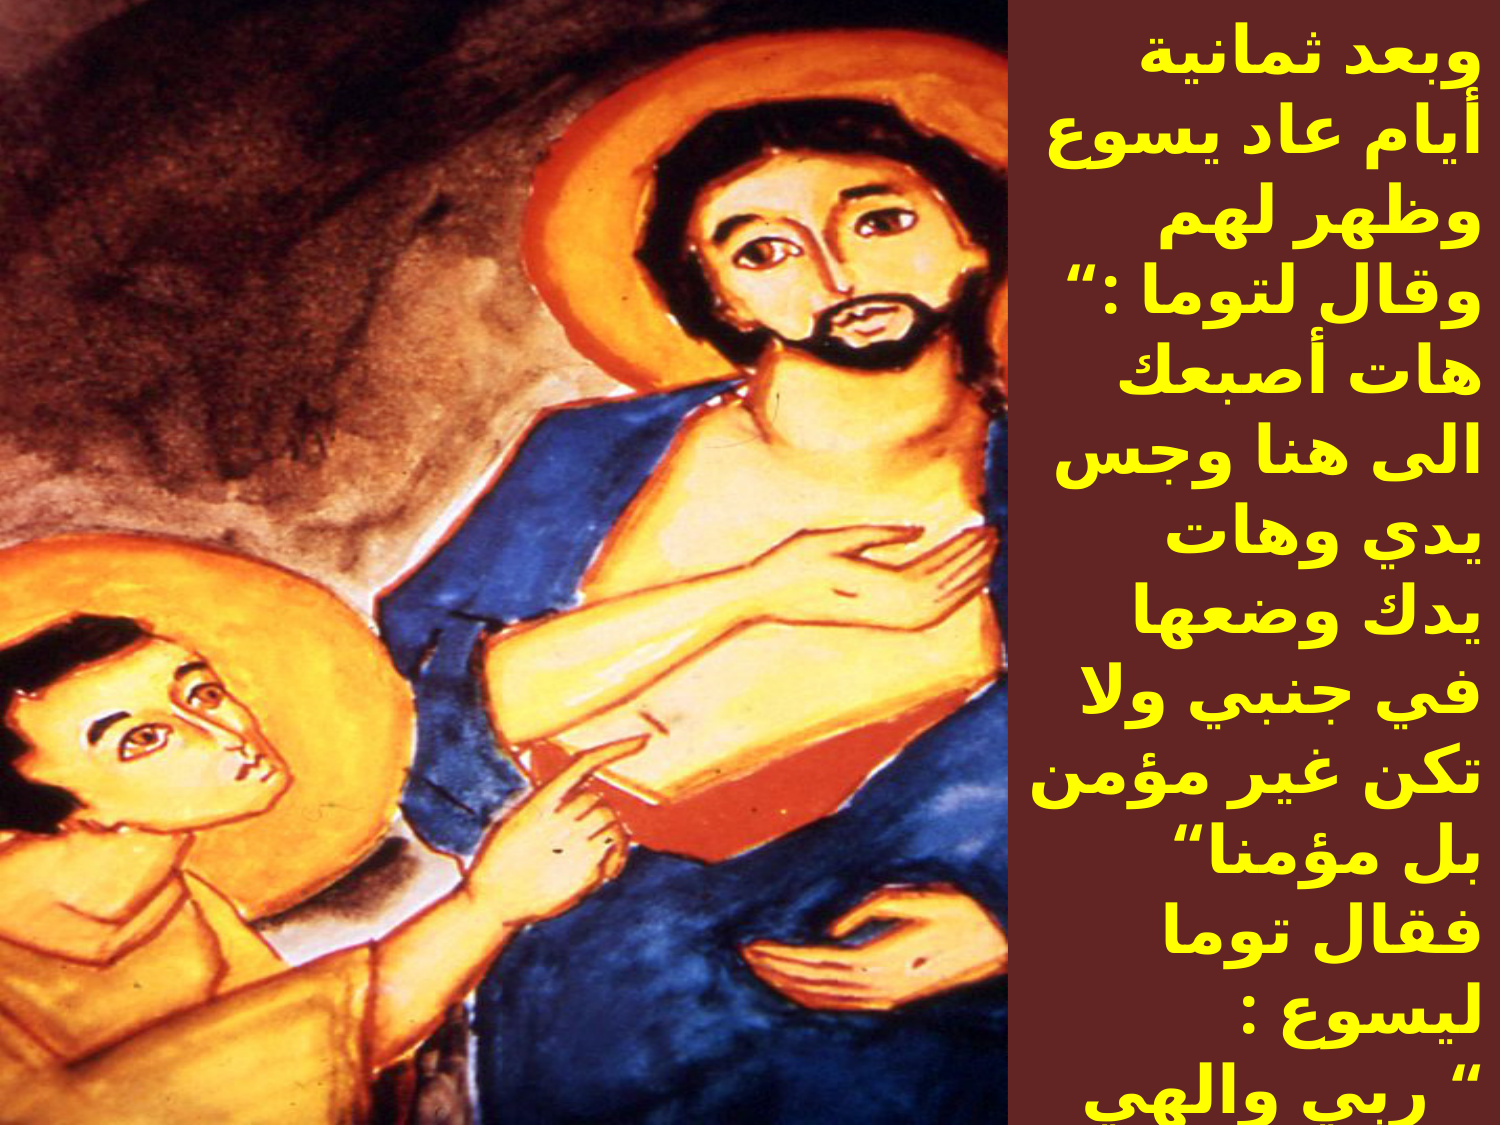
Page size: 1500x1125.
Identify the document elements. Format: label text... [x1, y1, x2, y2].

text_box وبعد ثمانية أيام عاد يسوع وظهر لهم وقال لتوما :“ هات أصبعك الى هنا وجس يدي وهات يدك وضعها في جنبي ولا تكن غير مؤمن بل مؤمنا“ فقال توما ليسوع : “ ربي والهي ”. حينئذ اجابه يسوع :“ لأنك رأيتني يا توما آمنت, طوبى للذين لا يرونني ويؤمنون“. [1011, 0, 1500, 1125]
picture [0, 0, 1008, 1125]
